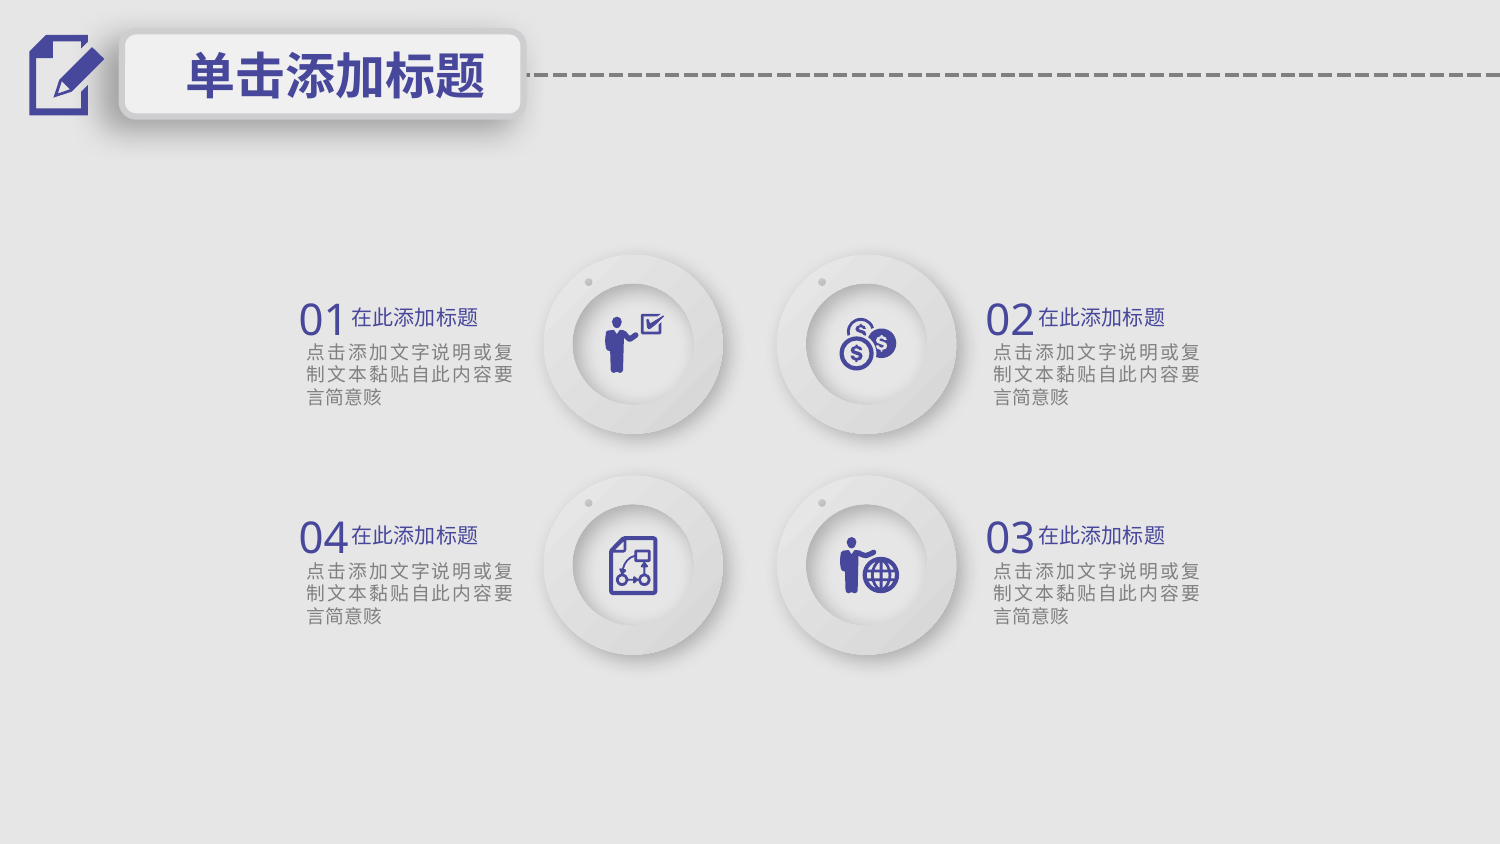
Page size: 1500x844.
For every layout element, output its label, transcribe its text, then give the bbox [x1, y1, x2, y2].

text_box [269, 502, 534, 636]
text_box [956, 502, 1220, 636]
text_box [29, 34, 105, 116]
text_box [776, 253, 956, 435]
text_box [121, 31, 524, 117]
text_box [839, 317, 897, 371]
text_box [956, 283, 1220, 417]
text_box [542, 253, 724, 435]
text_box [269, 283, 534, 417]
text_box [604, 313, 665, 373]
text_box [609, 536, 658, 596]
text_box [542, 474, 724, 656]
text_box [839, 536, 900, 594]
text_box [776, 474, 956, 656]
text_box 单击添加标题 [170, 37, 501, 112]
